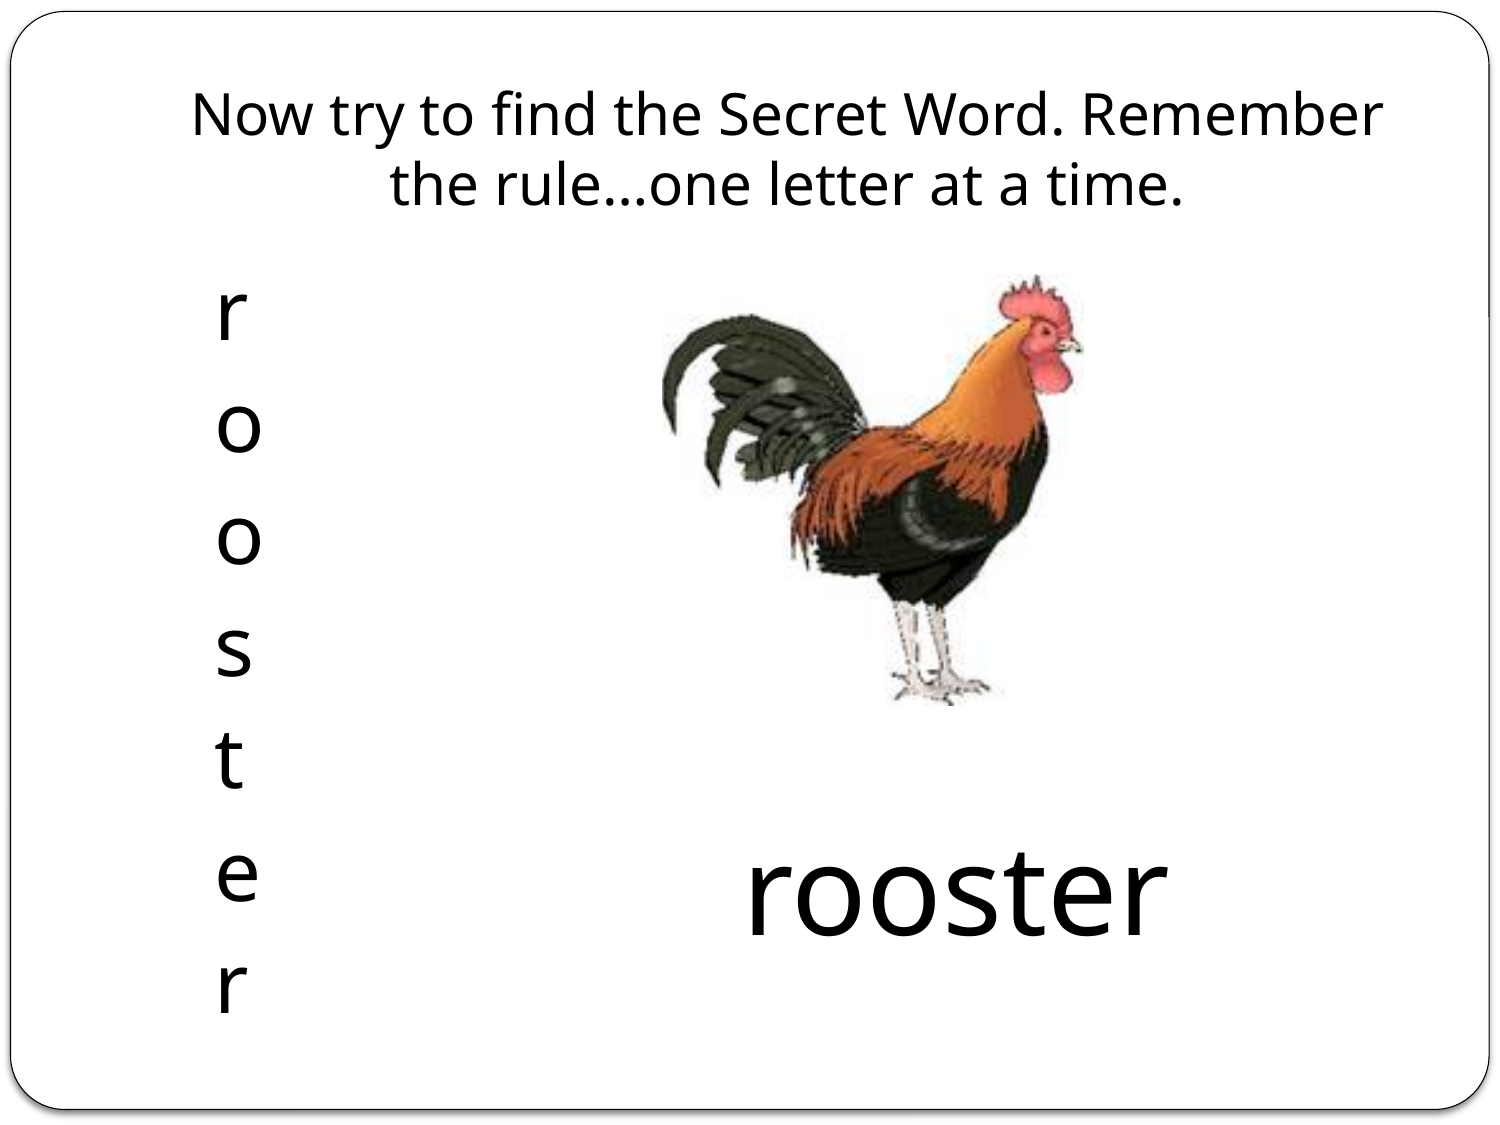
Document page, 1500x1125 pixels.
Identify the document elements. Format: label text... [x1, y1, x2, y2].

list r o o s t e r [200, 249, 513, 988]
picture [662, 274, 1084, 707]
list rooster [487, 262, 1425, 1000]
title Now try to find the Secret Word. Remember the rule…one letter at a time. [150, 44, 1425, 233]
